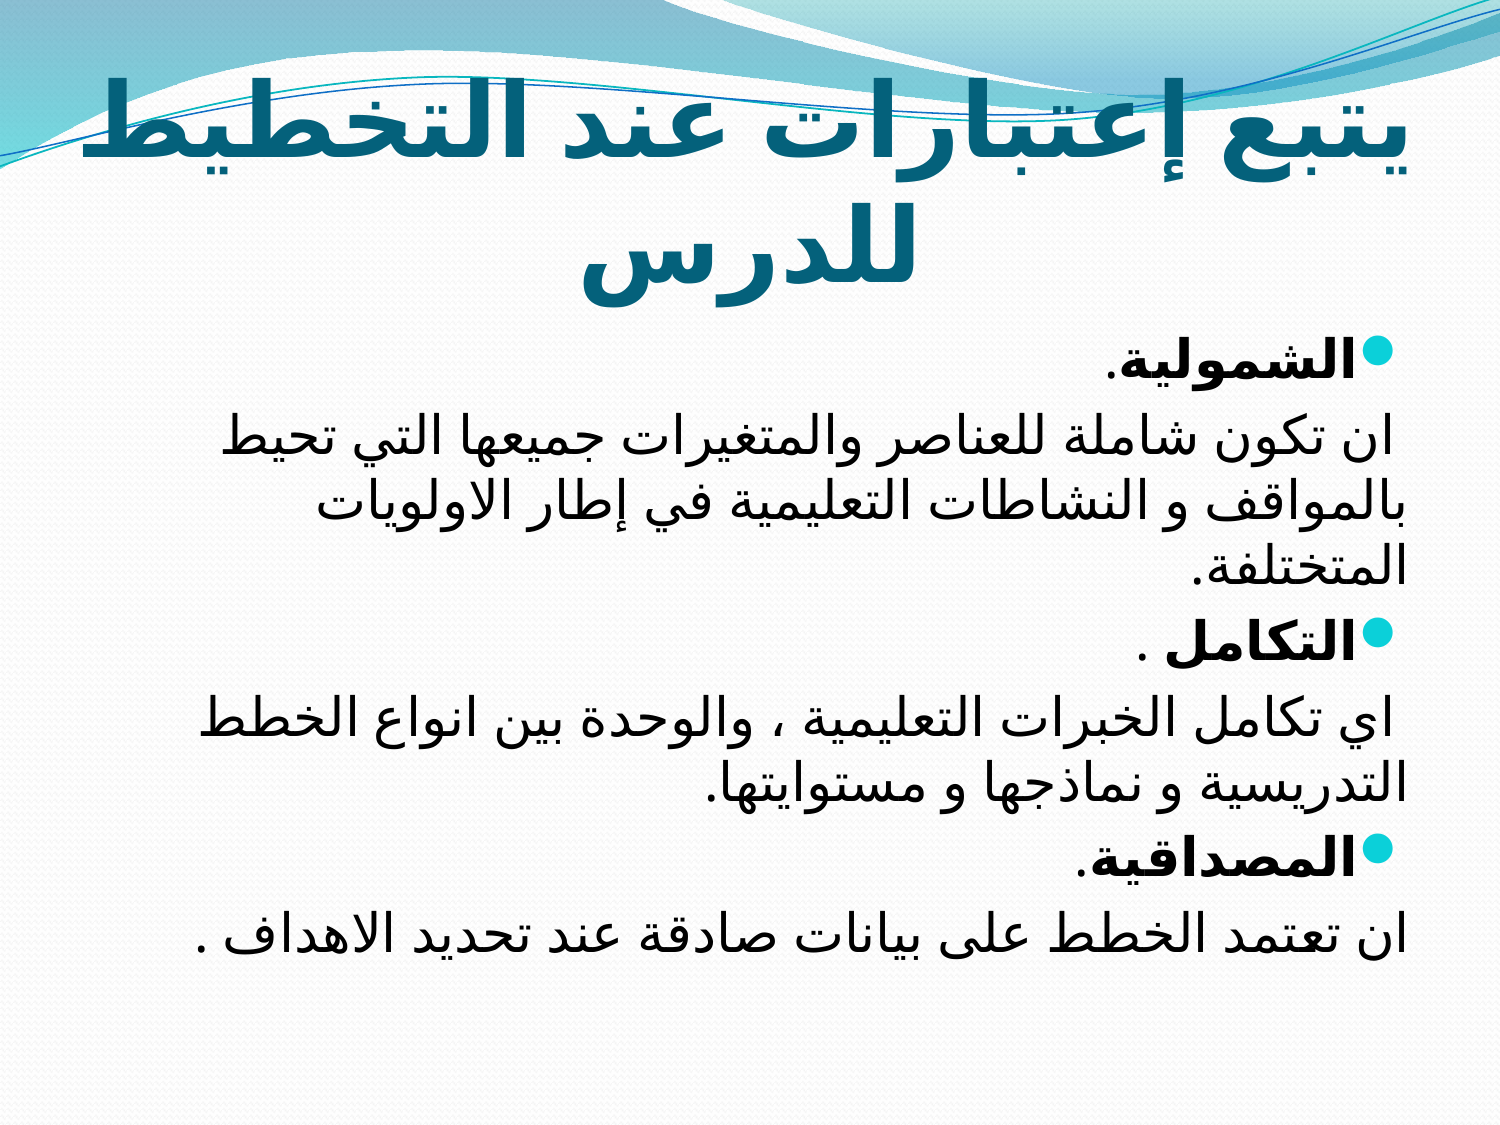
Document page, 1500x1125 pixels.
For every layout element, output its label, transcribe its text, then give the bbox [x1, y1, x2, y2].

title يتبع إعتبارات عند التخطيط للدرس [75, 115, 1425, 303]
list الشمولية. ان تكون شاملة للعناصر والمتغيرات جميعها التي تحيط بالمواقف و النشاطات التعليمية في إطار الاولويات المتختلفة. التكامل . اي تكامل الخبرات التعليمية ، والوحدة بين انواع الخطط التدريسية و نماذجها و مستوايتها. المصداقية. ان تعتمد الخطط على بيانات صادقة عند تحديد الاهداف . [75, 317, 1425, 1038]
